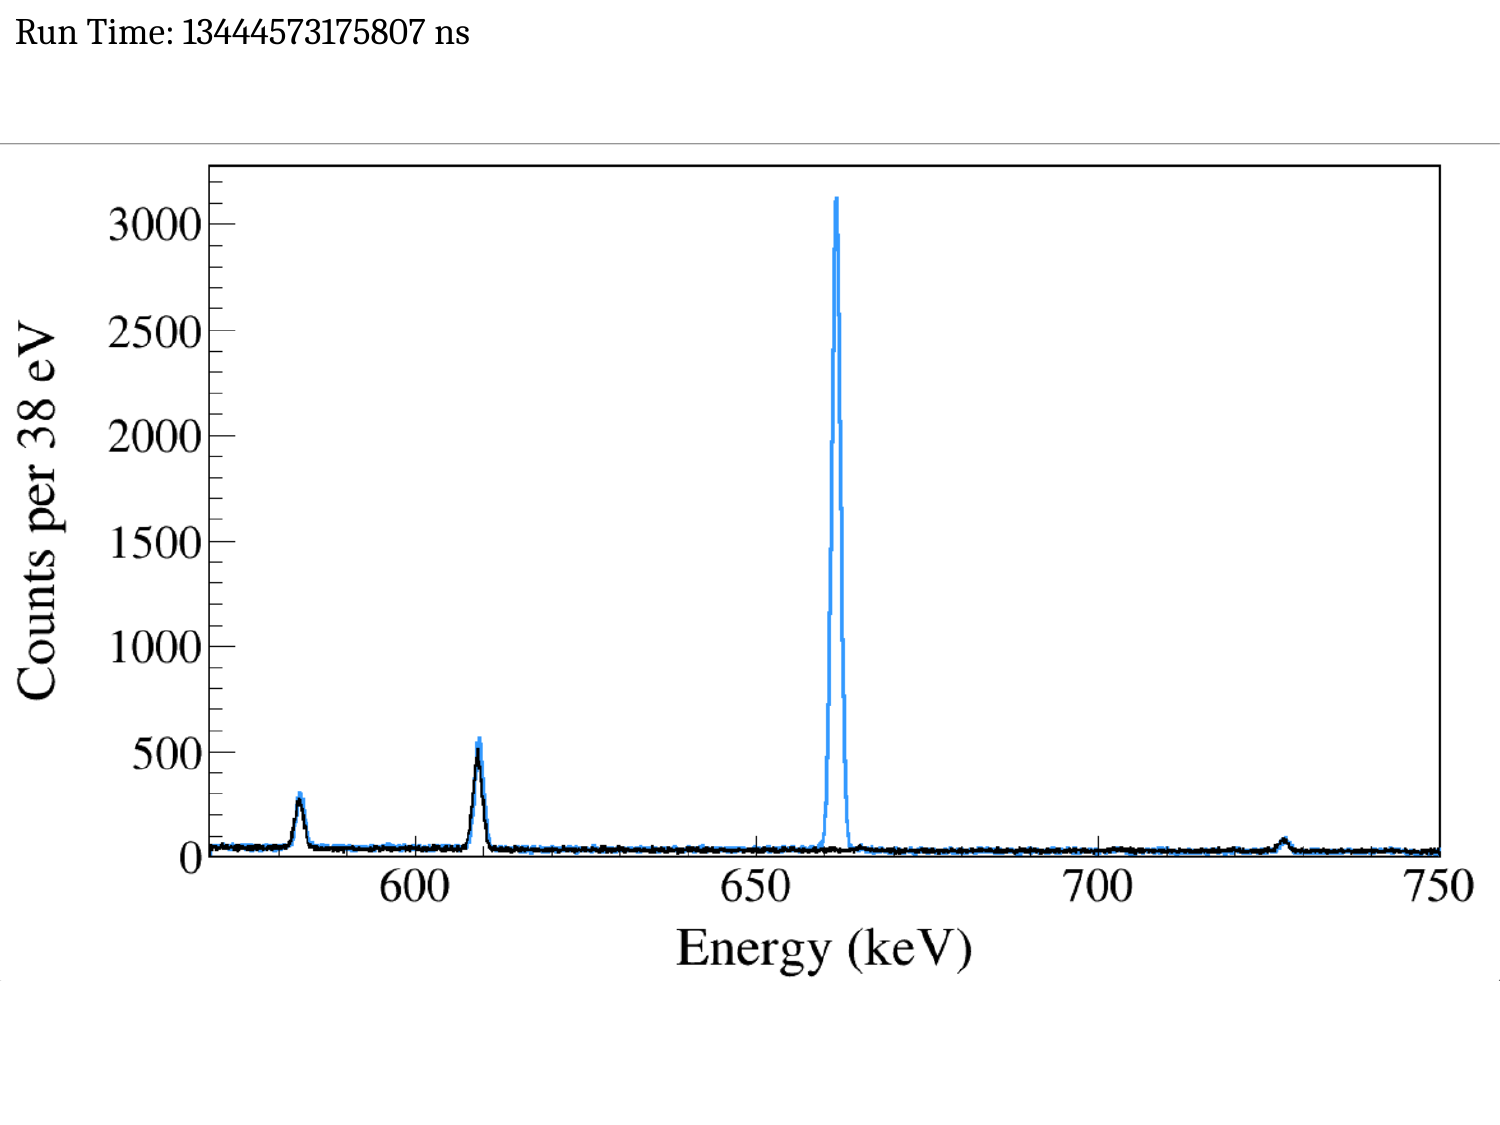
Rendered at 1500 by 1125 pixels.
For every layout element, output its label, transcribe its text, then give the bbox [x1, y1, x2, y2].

text_box Run Time: 13444573175807 ns [0, 0, 596, 60]
picture [0, 143, 1500, 981]
